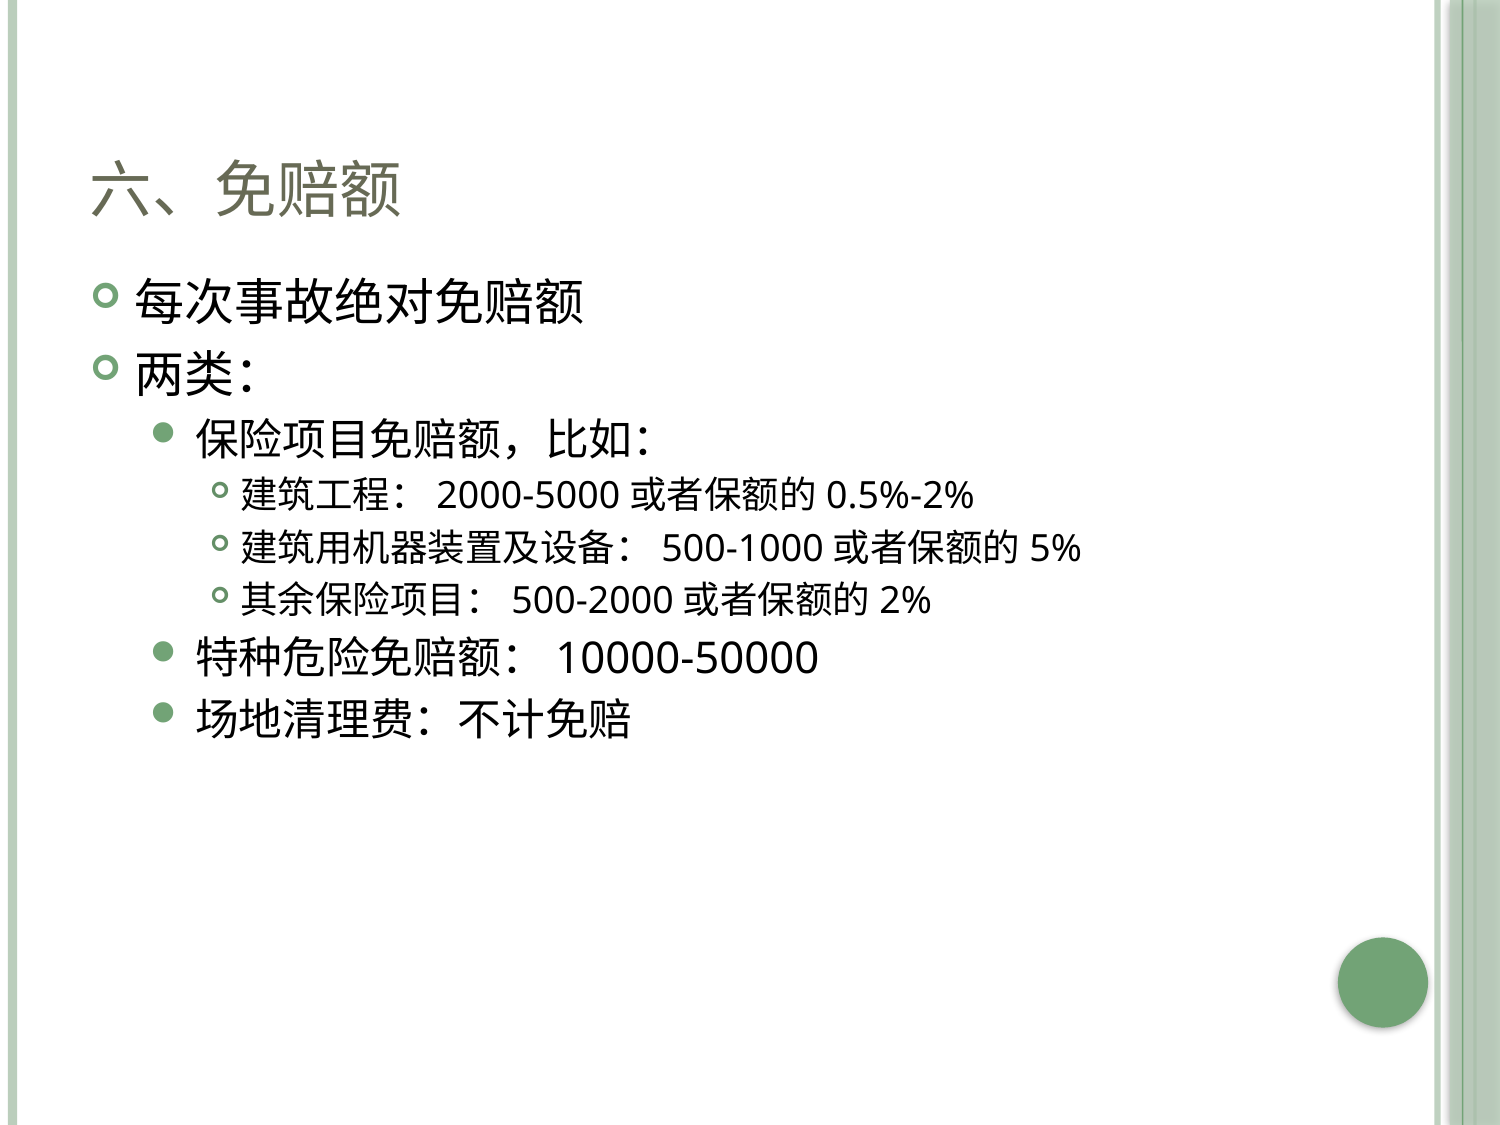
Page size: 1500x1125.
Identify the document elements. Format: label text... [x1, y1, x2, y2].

title 六、免赔额 [75, 45, 1300, 233]
list 每次事故绝对免赔额 两类： 保险项目免赔额，比如： 建筑工程：2000-5000或者保额的0.5%-2% 建筑用机器装置及设备：500-1000或者保额的5% 其余保险项目：500-2000或者保额的2% 特种危险免赔额：10000-50000 场地清理费：不计免赔 [74, 262, 1301, 1063]
